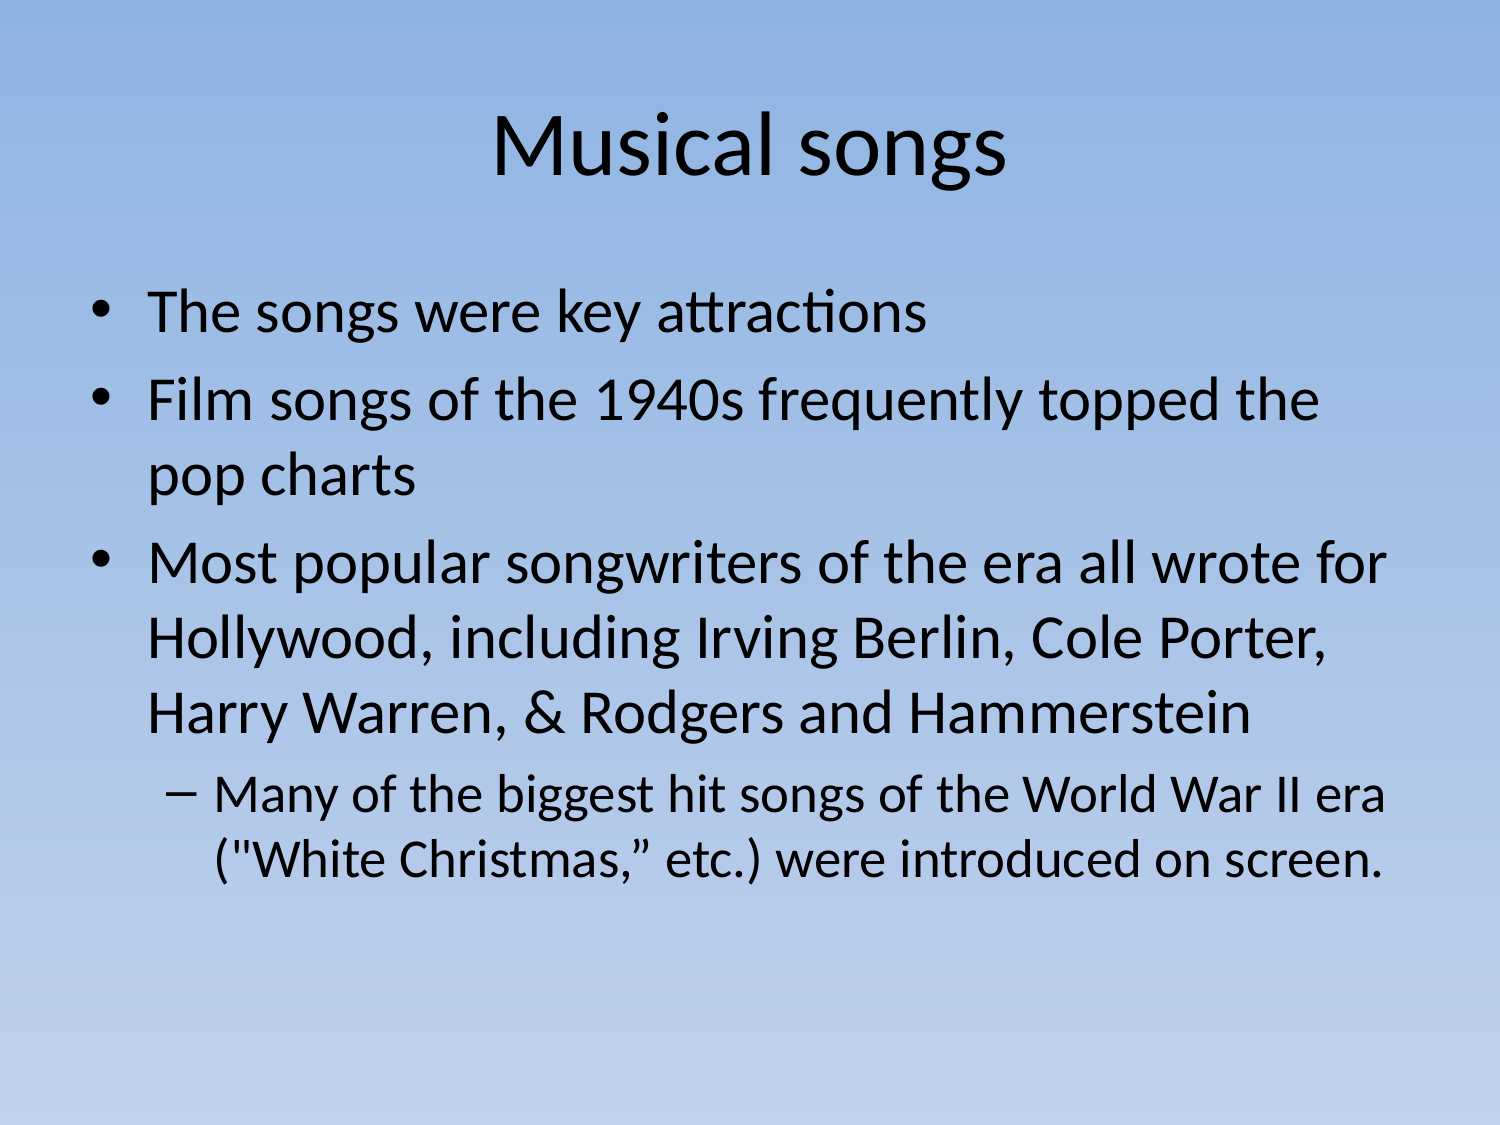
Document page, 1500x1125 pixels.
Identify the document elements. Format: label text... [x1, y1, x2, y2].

list The songs were key attractions Film songs of the 1940s frequently topped the pop charts Most popular songwriters of the era all wrote for Hollywood, including Irving Berlin, Cole Porter, Harry Warren, & Rodgers and Hammerstein Many of the biggest hit songs of the World War II era ("White Christmas,” etc.) were introduced on screen. [75, 262, 1425, 1005]
title Musical songs [75, 45, 1425, 233]
